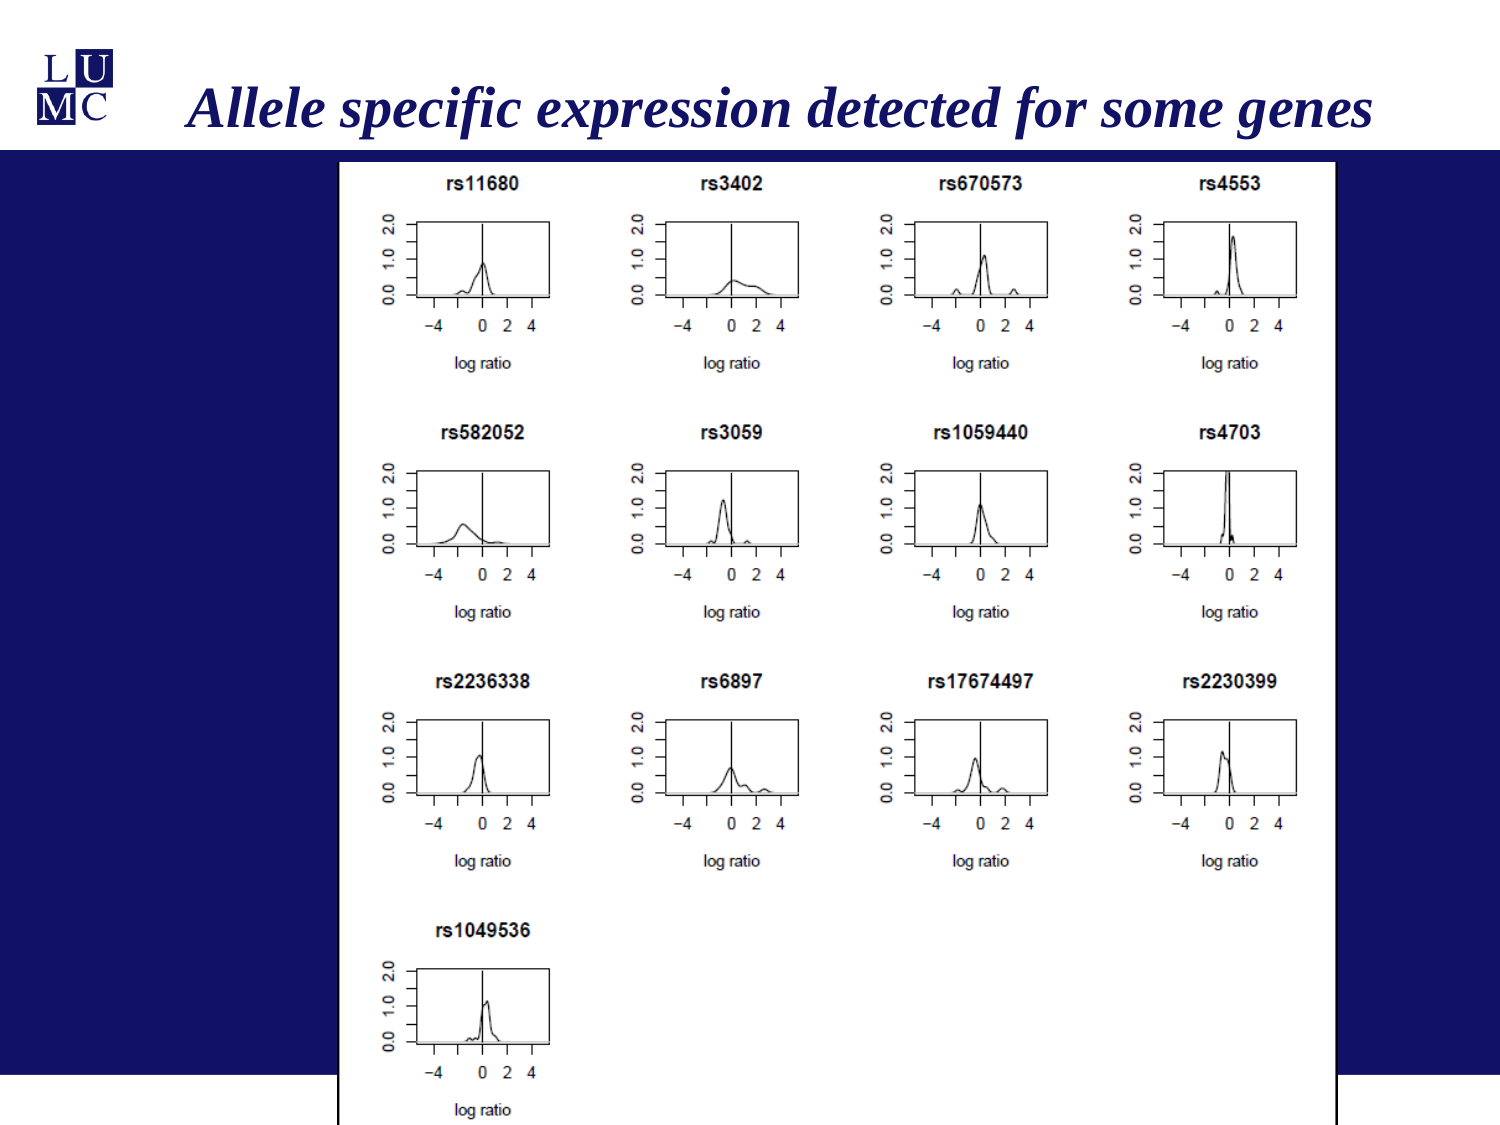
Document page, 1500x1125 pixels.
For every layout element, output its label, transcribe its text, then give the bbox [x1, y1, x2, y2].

picture [337, 162, 1338, 1125]
picture [37, 49, 113, 125]
title Allele specific expression detected for some genes [187, 19, 1463, 141]
